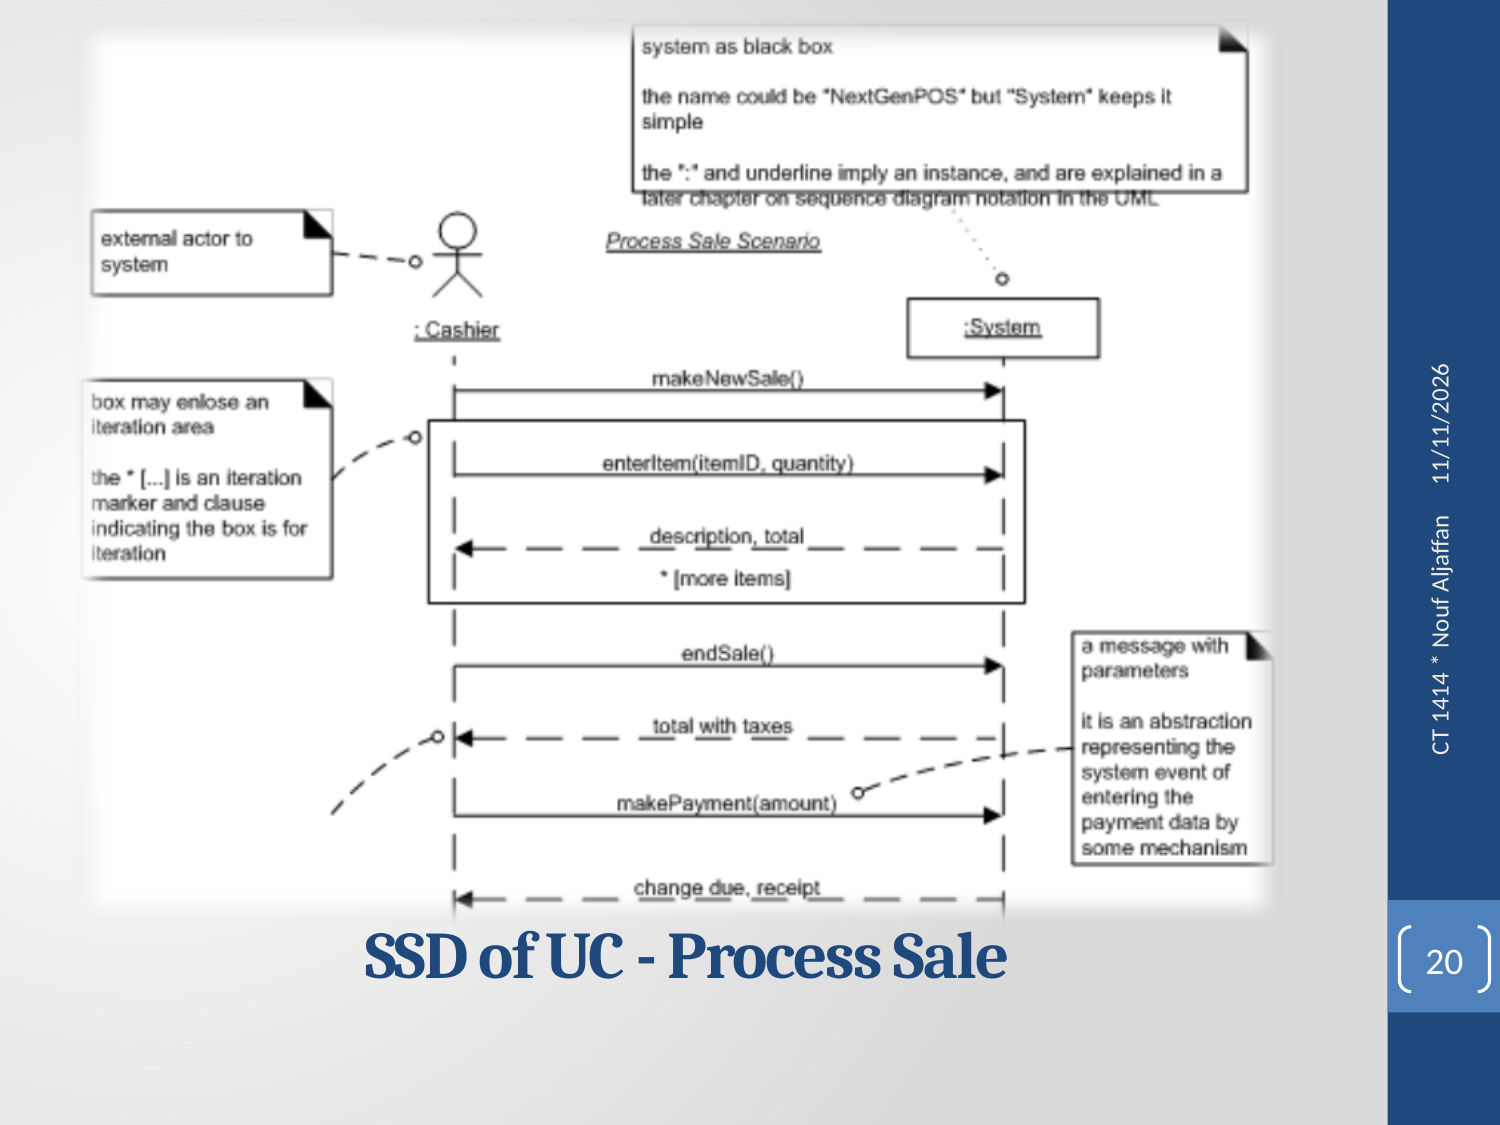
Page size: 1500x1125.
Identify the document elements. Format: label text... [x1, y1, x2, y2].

title SSD of UC - Process Sale [50, 901, 1325, 999]
slide_number 20 [1397, 925, 1492, 994]
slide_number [1408, 100, 1469, 500]
footer CT 1414 * Nouf Aljaffan [1408, 500, 1469, 889]
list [76, 18, 1282, 927]
